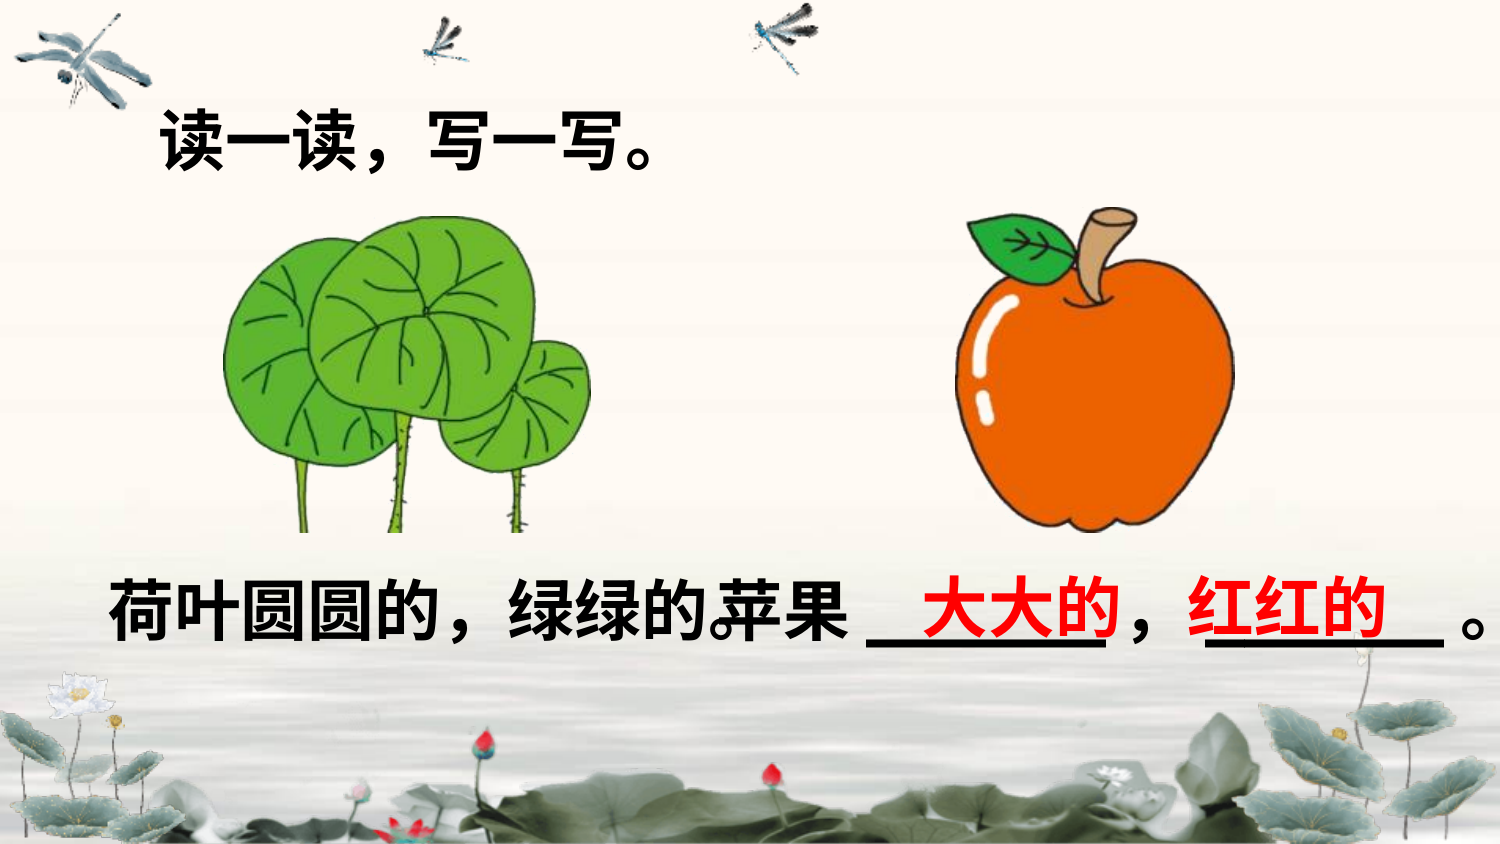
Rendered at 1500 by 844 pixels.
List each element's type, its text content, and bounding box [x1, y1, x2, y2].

text_box 苹果______，______。 [702, 561, 1500, 656]
picture [0, 0, 1500, 844]
text_box 红红的 [1172, 558, 1403, 653]
text_box 荷叶圆圆的，绿绿的。 [92, 561, 702, 656]
text_box 读一读，写一写。 [143, 67, 1096, 187]
text_box 大大的 [907, 558, 1138, 653]
